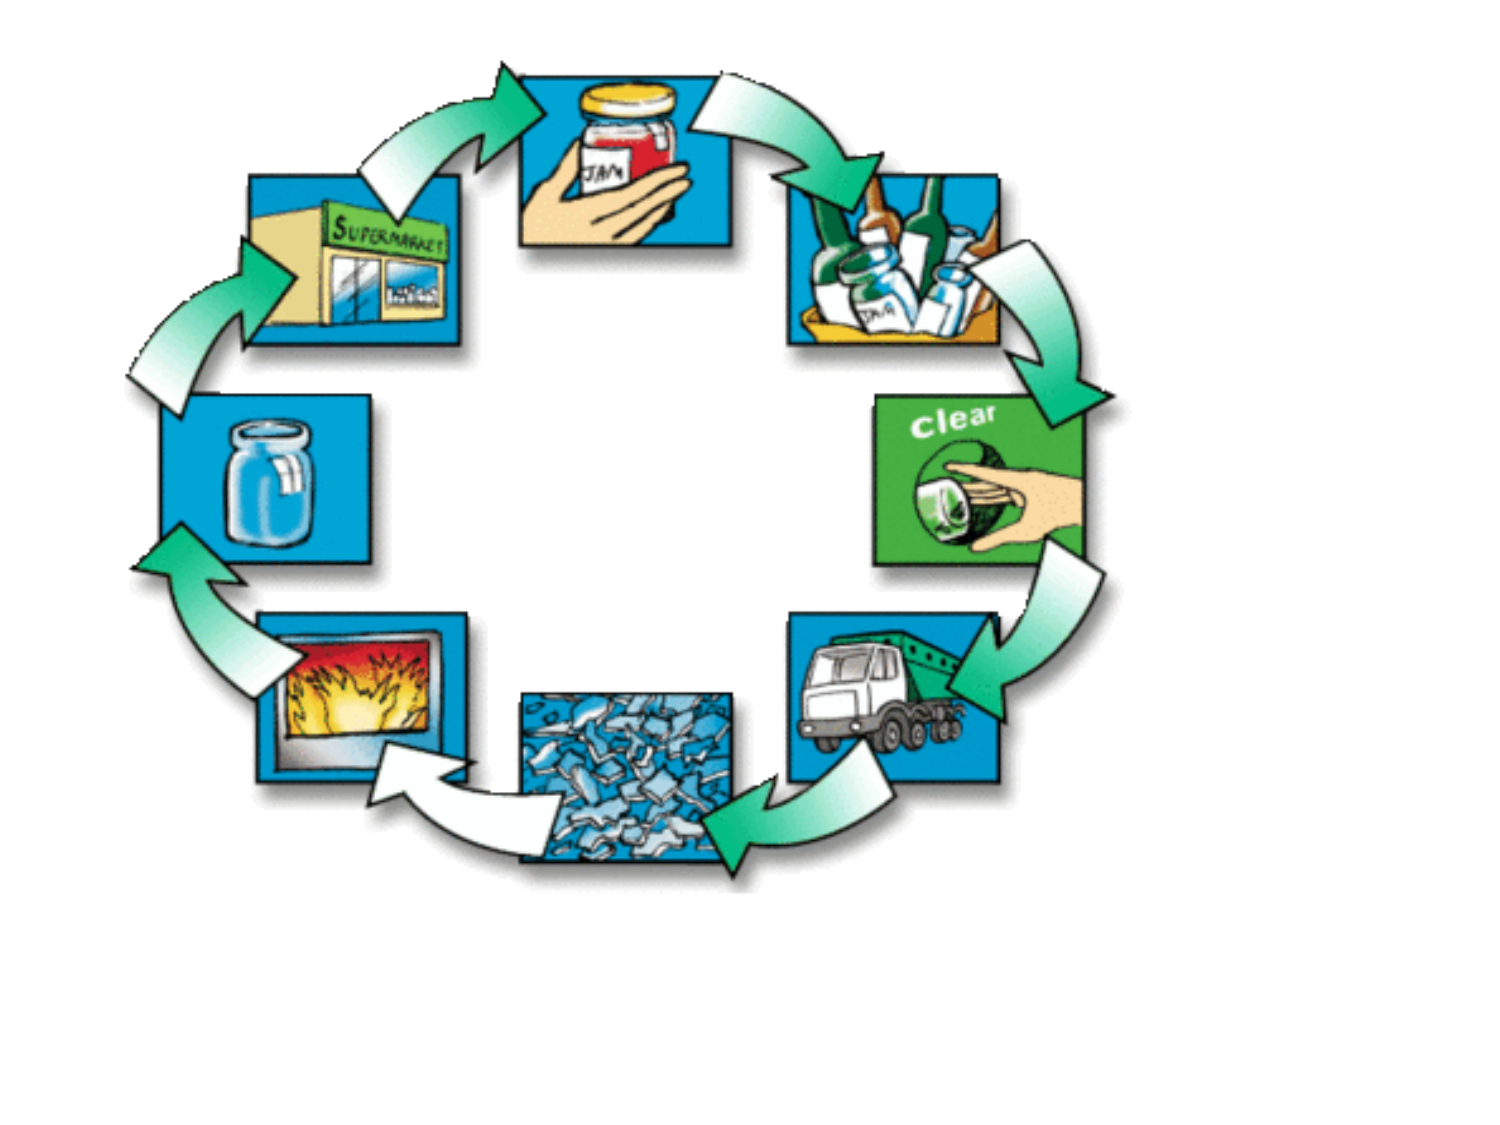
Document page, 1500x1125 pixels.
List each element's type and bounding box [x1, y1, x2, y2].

picture [124, 59, 1351, 1076]
